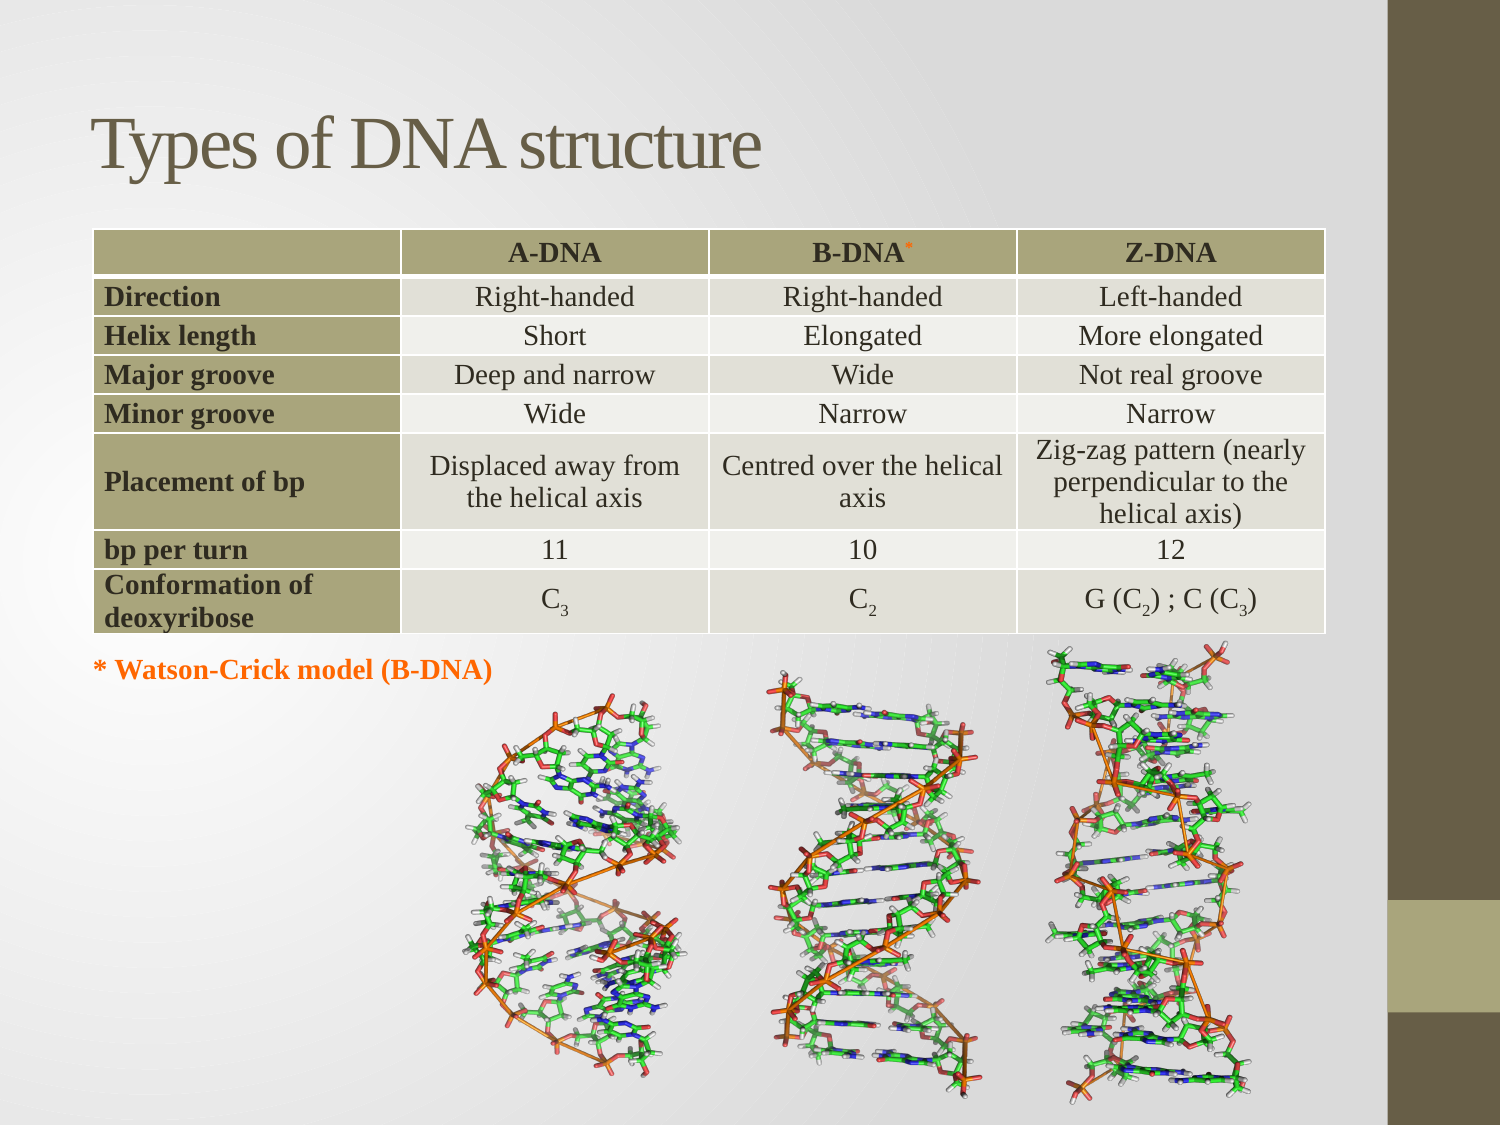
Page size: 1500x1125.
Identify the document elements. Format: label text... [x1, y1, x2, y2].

table_cell Elongated [710, 317, 1016, 354]
table_header A-DNA [402, 230, 708, 274]
table_cell Conformation of deoxyribose [94, 570, 400, 633]
table_cell G (C2) ; C (C3) [1018, 570, 1324, 633]
table_cell Major groove [94, 356, 400, 393]
title Types of DNA structure [75, 45, 1325, 233]
table_cell bp per turn [94, 531, 400, 568]
table_cell Left-handed [1018, 279, 1324, 315]
table_cell More elongated [1018, 317, 1324, 354]
table_cell 12 [1018, 531, 1324, 568]
table_cell Displaced away from the helical axis [402, 434, 708, 529]
table_cell 10 [710, 531, 1016, 568]
table_cell Wide [402, 395, 708, 432]
table_cell Placement of bp [94, 434, 400, 529]
table_cell Zig-zag pattern (nearly perpendicular to the helical axis) [1018, 434, 1324, 529]
table_cell Not real groove [1018, 356, 1324, 393]
table_header Z-DNA [1018, 230, 1324, 274]
text_box * Watson-Crick model (B-DNA) [78, 643, 439, 693]
table_cell Right-handed [402, 279, 708, 315]
table_header [94, 230, 400, 274]
table_cell Helix length [94, 317, 400, 354]
table_cell C3 [402, 570, 708, 633]
table_cell Centred over the helical axis [710, 434, 1016, 529]
table_cell Narrow [710, 395, 1016, 432]
table_cell Narrow [1018, 395, 1324, 432]
picture [442, 632, 1269, 1113]
table_cell Right-handed [710, 279, 1016, 315]
table_cell Short [402, 317, 708, 354]
table_header B-DNA* [710, 230, 1016, 274]
table_cell Wide [710, 356, 1016, 393]
table_cell C2 [710, 570, 1016, 625]
table_cell Direction [94, 279, 400, 315]
table_cell Minor groove [94, 395, 400, 432]
table_cell Deep and narrow [402, 356, 708, 393]
table_cell 11 [402, 531, 708, 568]
